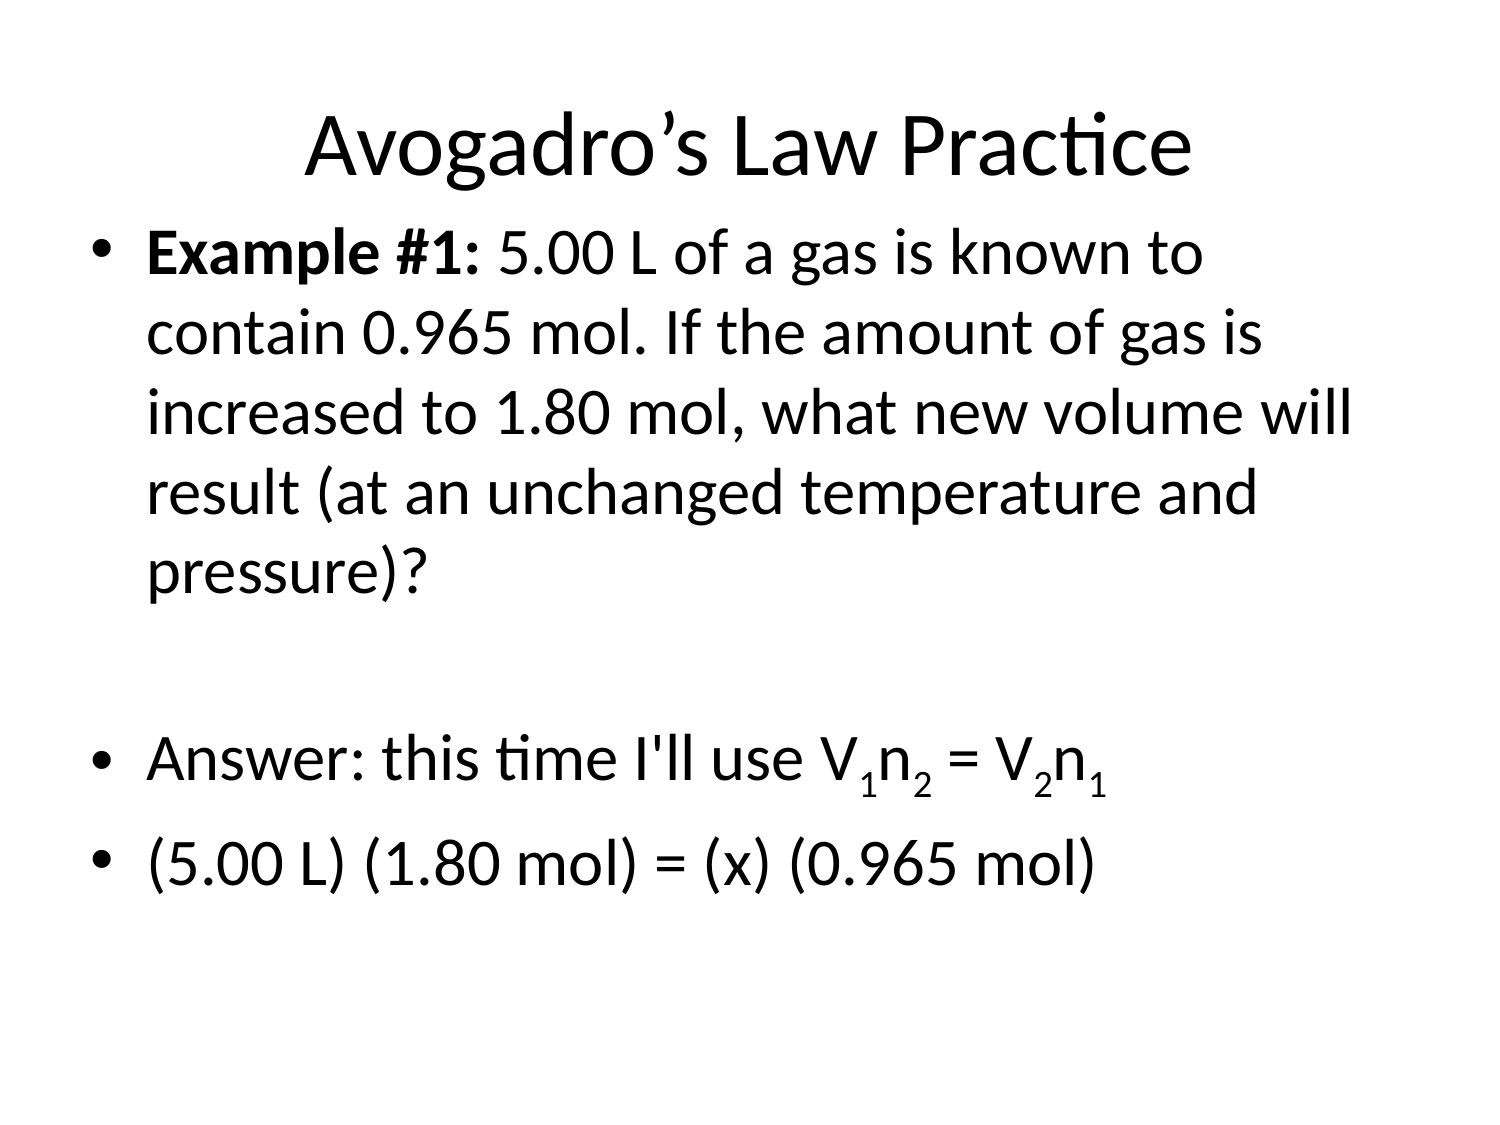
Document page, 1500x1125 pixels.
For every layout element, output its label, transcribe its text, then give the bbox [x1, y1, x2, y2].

list Example #1: 5.00 L of a gas is known to contain 0.965 mol. If the amount of gas is increased to 1.80 mol, what new volume will result (at an unchanged temperature and pressure)? Answer: this time I'll use V1n2 = V2n1 (5.00 L) (1.80 mol) = (x) (0.965 mol) [75, 200, 1425, 1005]
title Avogadro’s Law Practice [75, 45, 1425, 200]
